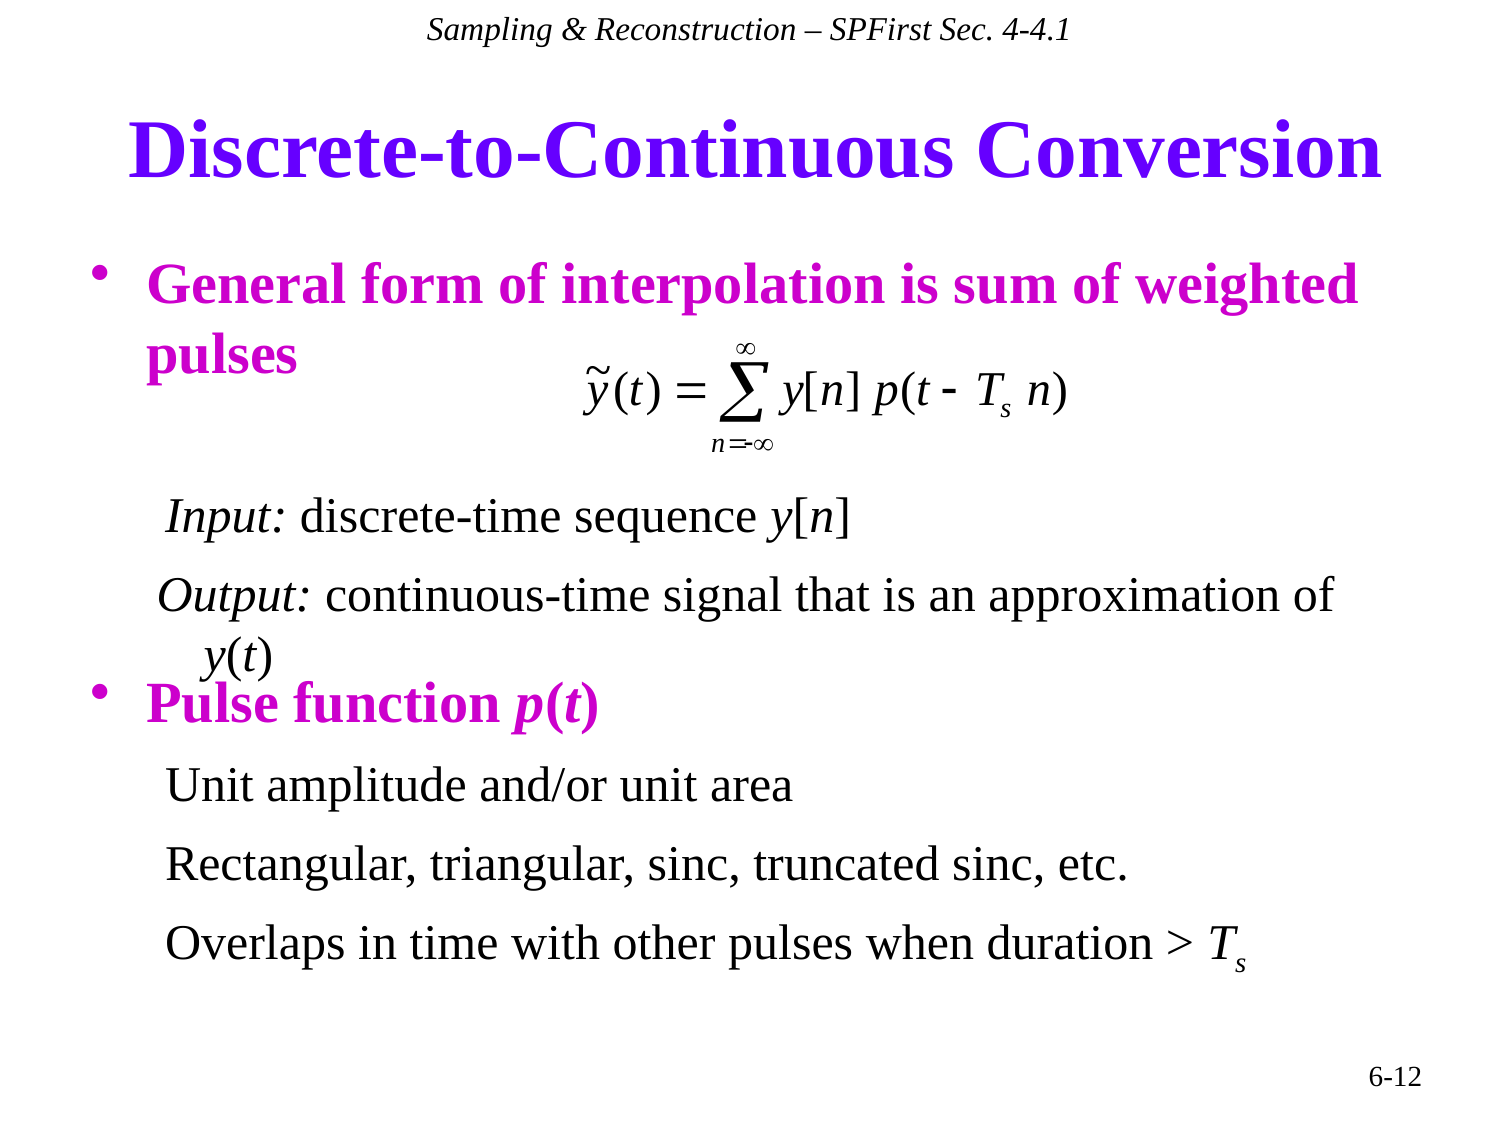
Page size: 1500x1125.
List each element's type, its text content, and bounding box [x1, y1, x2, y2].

text_box Input: discrete-time sequence y[n] [74, 474, 1438, 563]
list General form of interpolation is sum of weighted pulses [75, 237, 1438, 413]
text_box Output: continuous-time signal that is an approximation of y(t) [66, 553, 1430, 629]
slide_number 6-12 [1124, 1049, 1438, 1125]
text_box Overlaps in time with other pulses when duration > Ts [74, 902, 1438, 978]
text_box Pulse function p(t) [74, 656, 1438, 743]
text_box Unit amplitude and/or unit area [74, 743, 1438, 822]
text_box Rectangular, triangular, sinc, truncated sinc, etc. [74, 822, 1438, 902]
text_box Sampling & Reconstruction – SPFirst Sec. 4-4.1 [0, 0, 1500, 55]
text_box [574, 324, 1076, 463]
title Discrete-to-Continuous Conversion [75, 55, 1438, 237]
